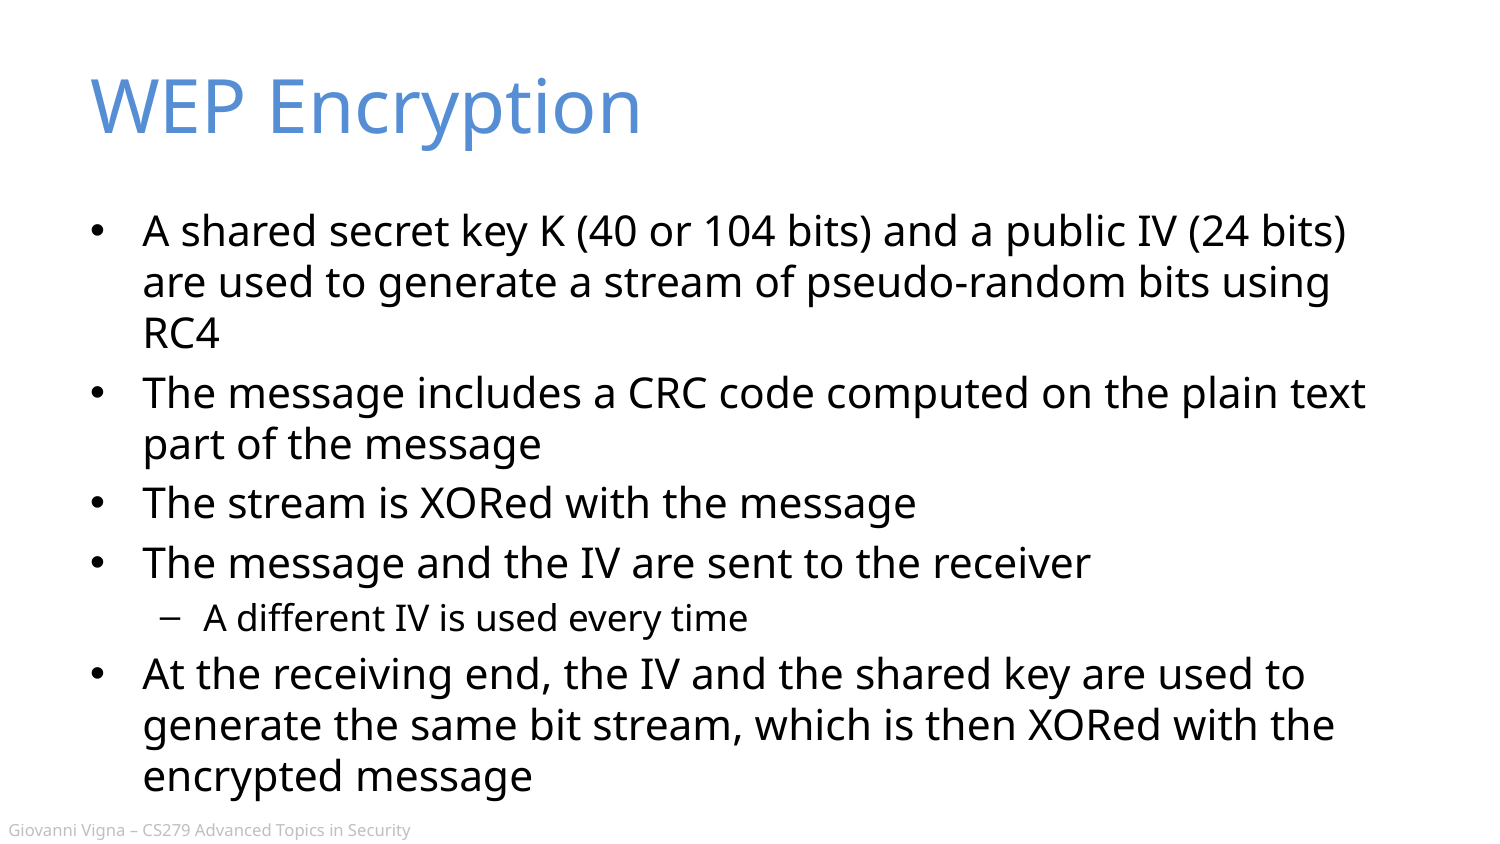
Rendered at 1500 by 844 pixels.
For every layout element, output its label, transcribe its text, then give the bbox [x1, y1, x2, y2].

title WEP Encryption [75, 33, 1425, 175]
list A shared secret key K (40 or 104 bits) and a public IV (24 bits) are used to generate a stream of pseudo-random bits using RC4 The message includes a CRC code computed on the plain text part of the message The stream is XORed with the message The message and the IV are sent to the receiver A different IV is used every time At the receiving end, the IV and the shared key are used to generate the same bit stream, which is then XORed with the encrypted message [75, 196, 1425, 813]
